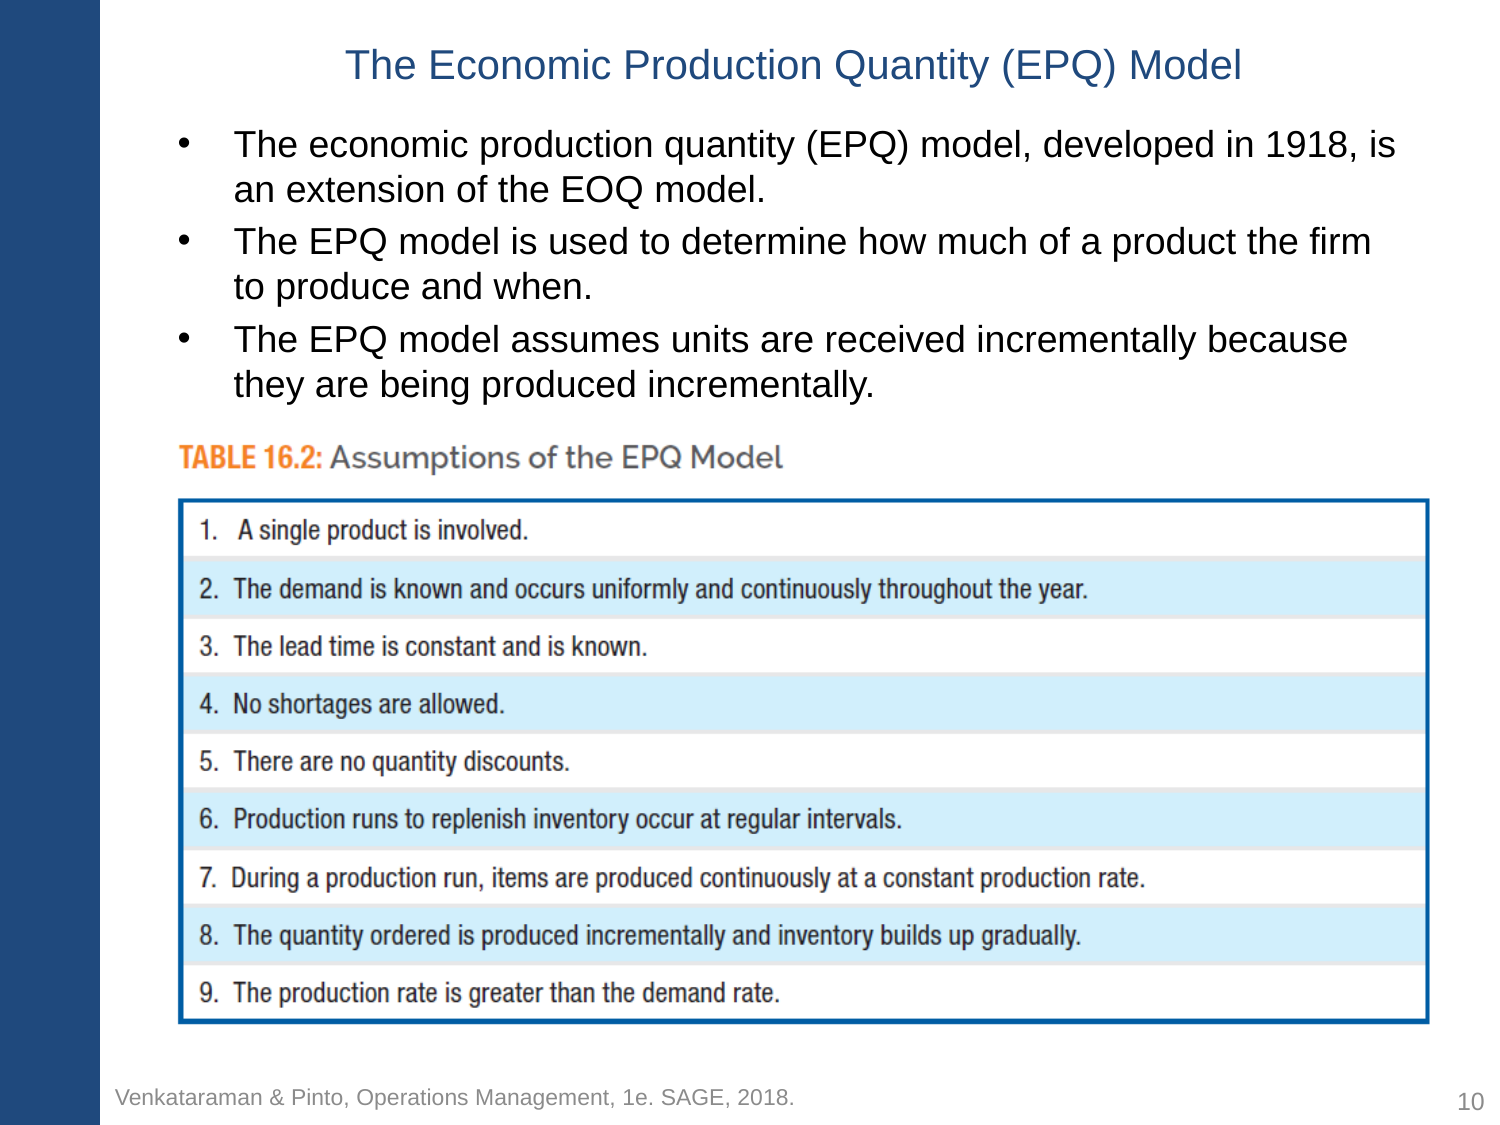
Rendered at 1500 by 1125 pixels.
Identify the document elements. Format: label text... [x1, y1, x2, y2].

picture [162, 437, 1451, 1038]
title The Economic Production Quantity (EPQ) Model [162, 0, 1425, 112]
list The economic production quantity (EPQ) model, developed in 1918, is an extension of the EOQ model. The EPQ model is used to determine how much of a product the firm to produce and when. The EPQ model assumes units are received incrementally because they are being produced incrementally. [162, 112, 1425, 436]
slide_number 10 [1425, 1074, 1500, 1125]
footer Venkataraman & Pinto, Operations Management, 1e. SAGE, 2018. [99, 1074, 1250, 1123]
